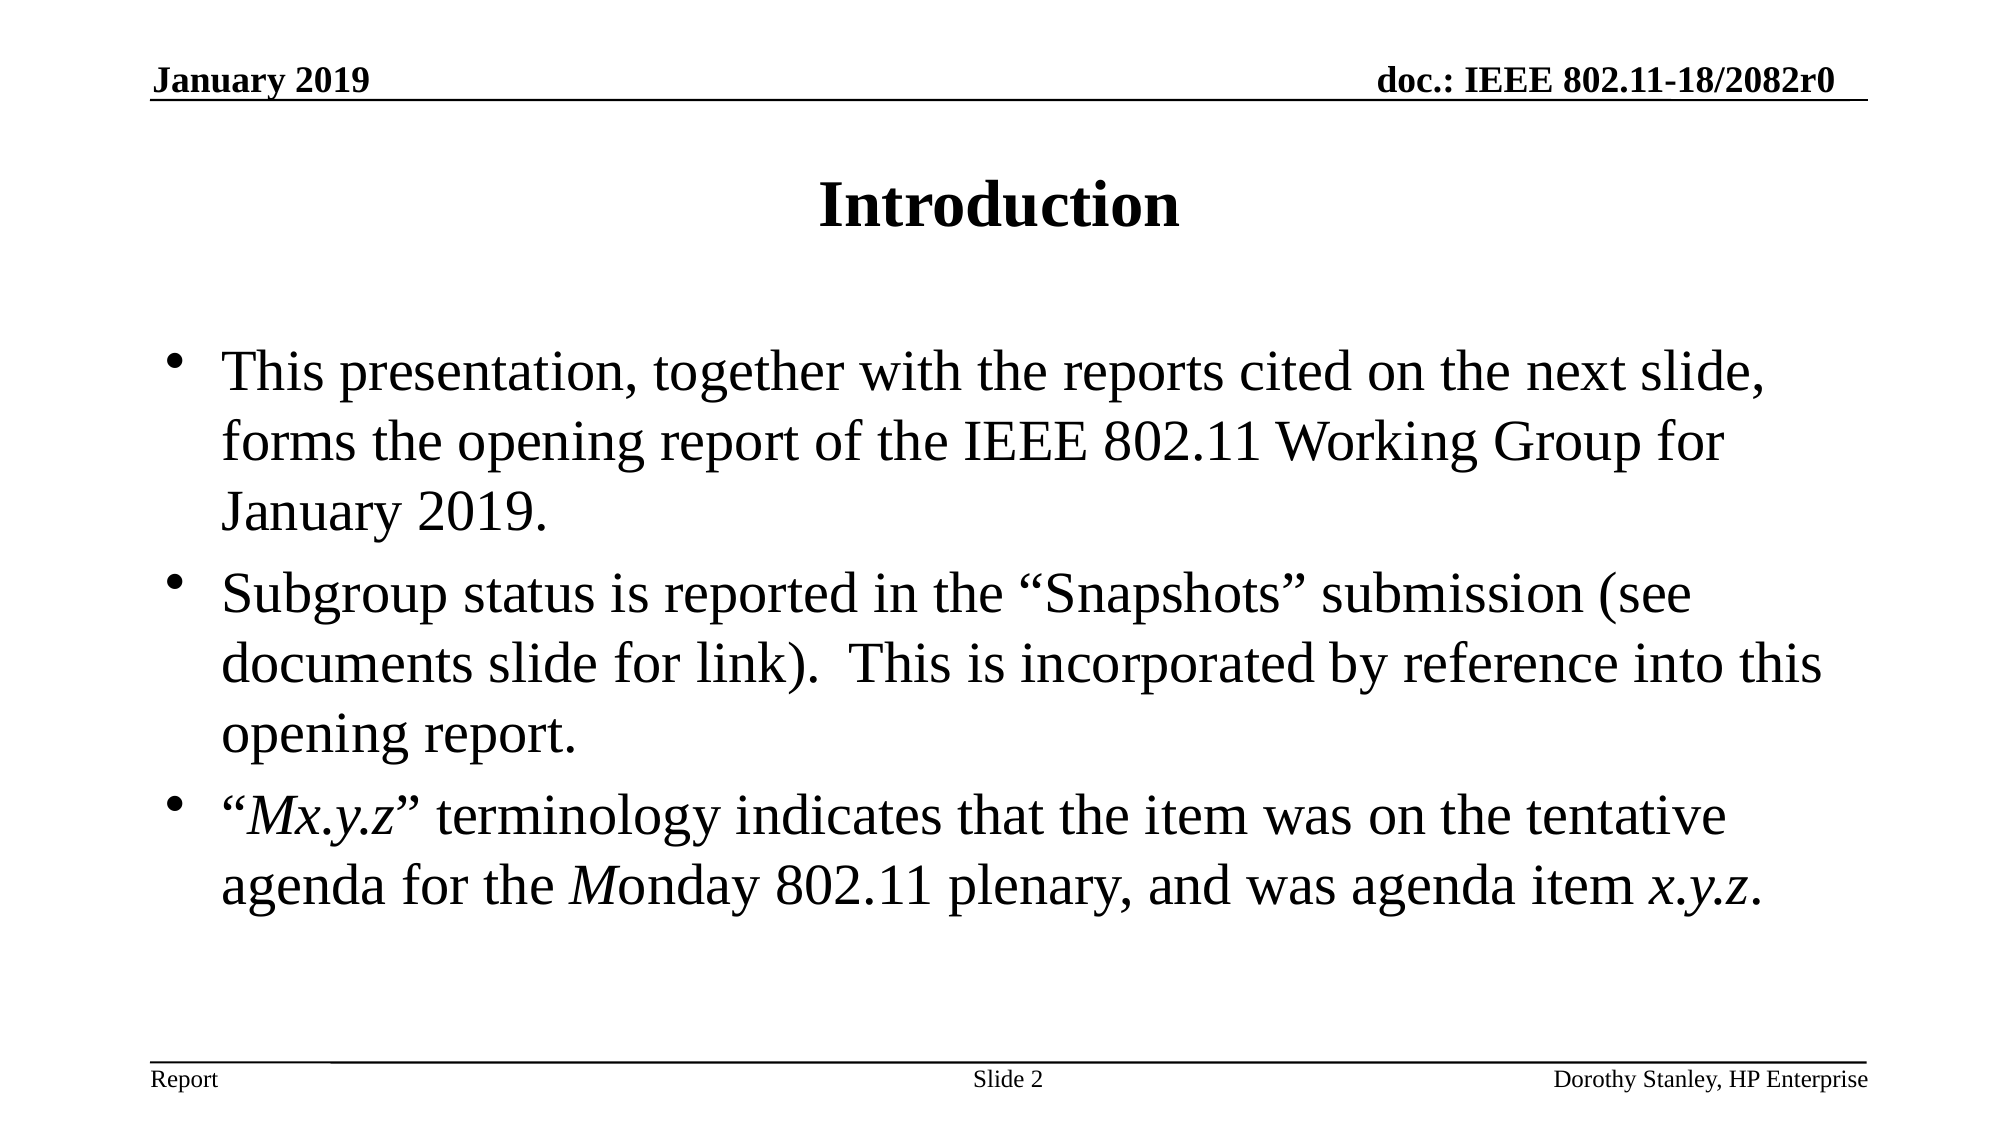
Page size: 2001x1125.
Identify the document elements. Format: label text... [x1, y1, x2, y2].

list This presentation, together with the reports cited on the next slide, forms the opening report of the IEEE 802.11 Working Group for January 2019. Subgroup status is reported in the “Snapshots” submission (see documents slide for link). This is incorporated by reference into this opening report. “Mx.y.z” terminology indicates that the item was on the tentative agenda for the Monday 802.11 plenary, and was agenda item x.y.z. [150, 324, 1850, 1000]
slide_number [152, 54, 406, 101]
slide_number Slide 2 [964, 1061, 1053, 1093]
title Introduction [150, 112, 1850, 288]
footer Dorothy Stanley, HP Enterprise [1512, 1061, 1869, 1093]
